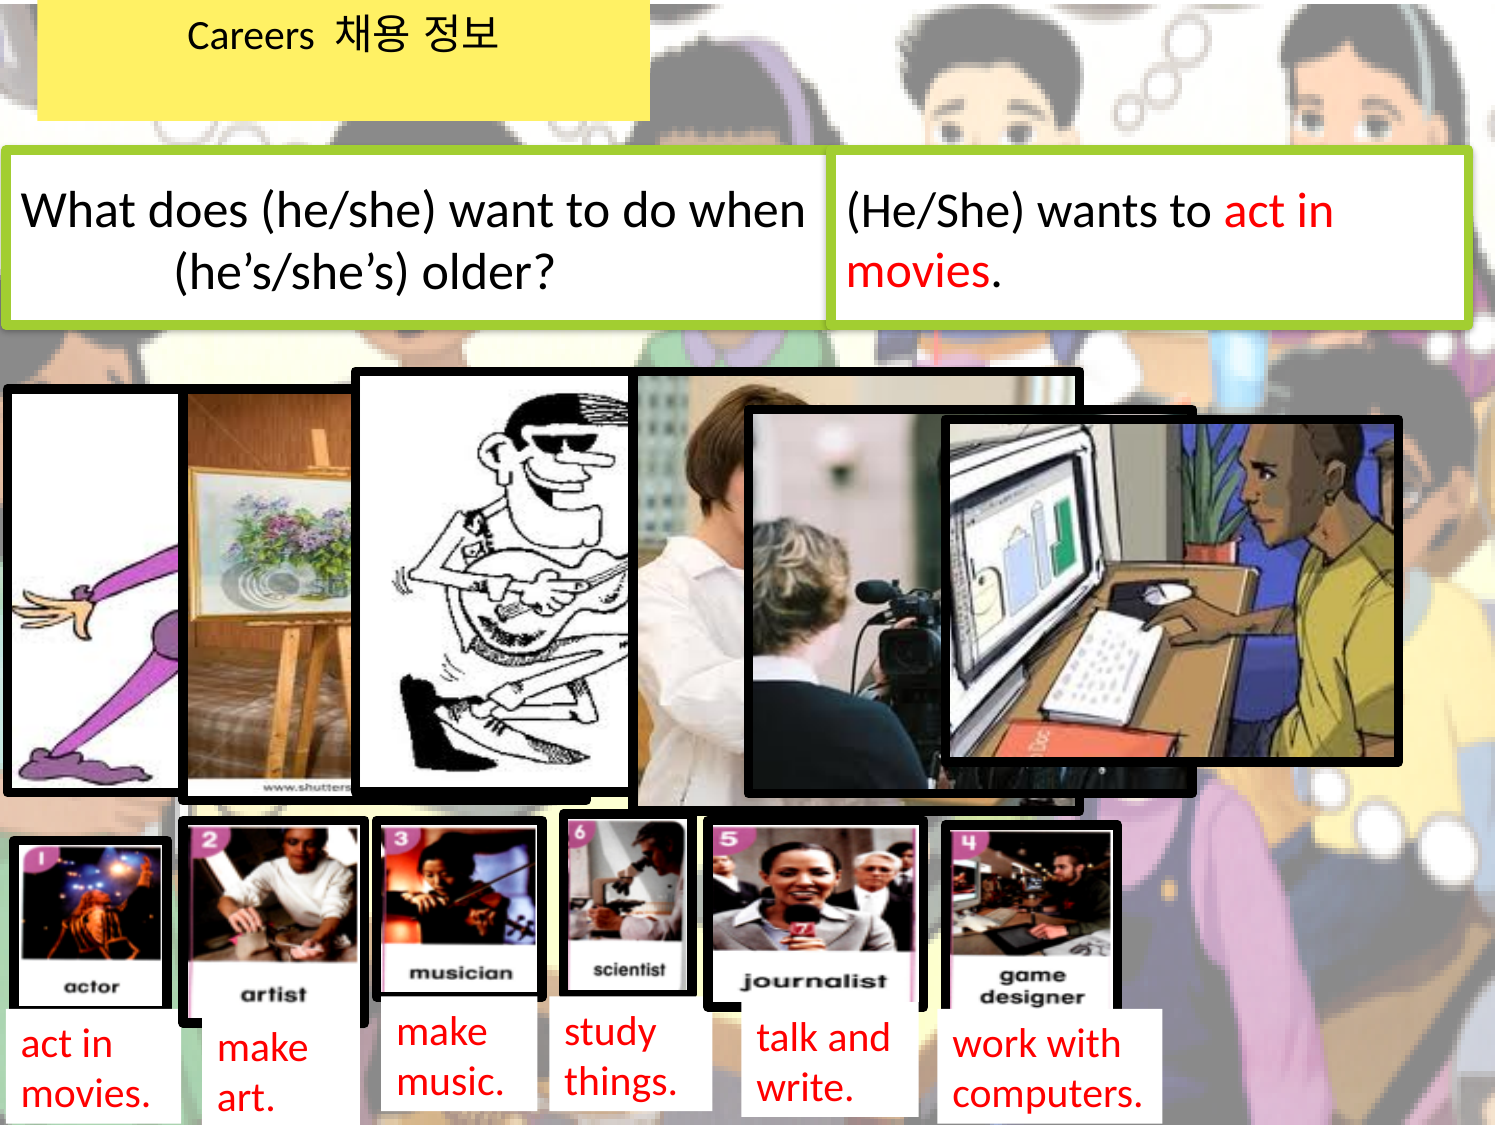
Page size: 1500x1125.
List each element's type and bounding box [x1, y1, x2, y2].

text_box [549, 818, 713, 1113]
text_box [5, 149, 1469, 326]
text_box [187, 824, 361, 1125]
text_box [380, 824, 538, 1113]
picture [0, 0, 1500, 1125]
text_box [712, 824, 919, 1119]
text_box [5, 844, 182, 1125]
text_box [937, 829, 1163, 1125]
